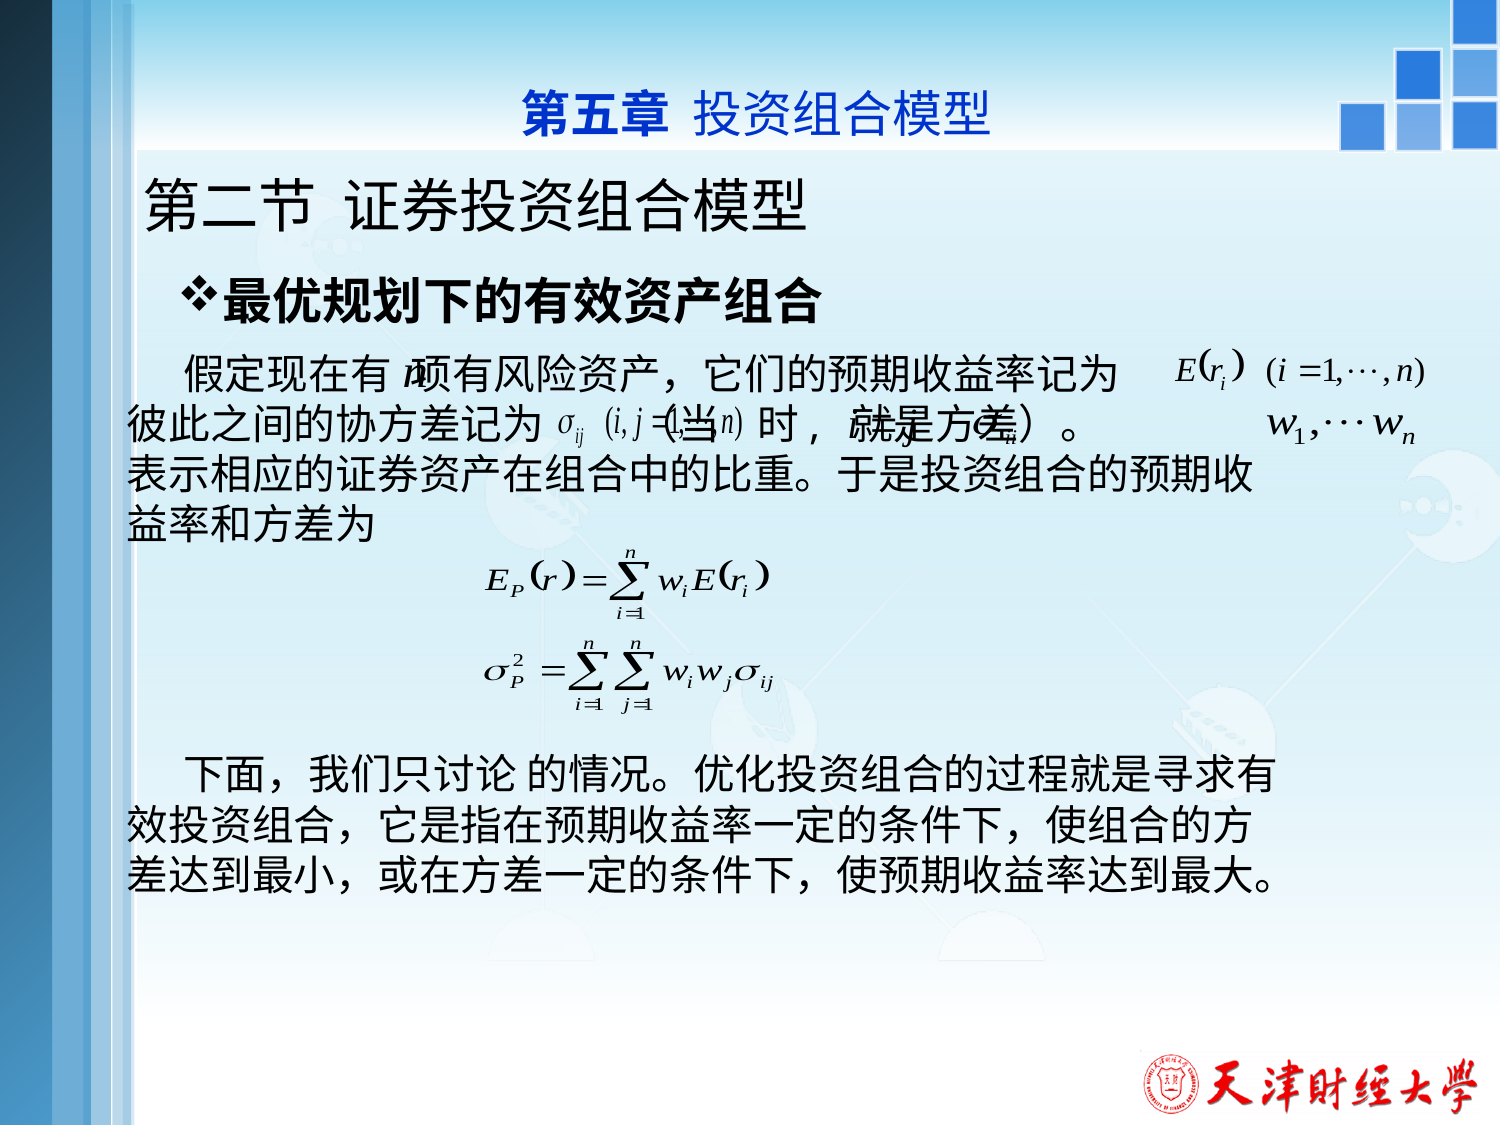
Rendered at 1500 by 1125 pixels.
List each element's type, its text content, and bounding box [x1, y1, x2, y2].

text_box [122, 150, 132, 340]
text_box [1168, 347, 1433, 400]
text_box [842, 402, 926, 457]
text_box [478, 538, 786, 721]
text_box 最优规划下的有效资产组合 [162, 262, 1152, 338]
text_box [554, 394, 748, 457]
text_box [1257, 392, 1424, 455]
text_box 第五章 投资组合模型 [131, 74, 1382, 150]
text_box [964, 392, 1028, 456]
title 第二节 证券投资组合模型 [127, 154, 1115, 255]
picture [1131, 1049, 1500, 1119]
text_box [394, 355, 438, 399]
picture [132, 150, 1500, 965]
text_box 假定现在有 项有风险资产，它们的预期收益率记为 彼此之间的协方差记为 （当 时, 就是方差）。 表示相应的证券资产在组合中的比重。于是投资组合的预期收益率和方差为 下面，我们只讨论 的情况。优化投资组合的过程就是寻求有效投资组合，它是指在预期收益率一定的条件下，使组合的方差达到最小，或在方差一定的条件下，使预期收益率达到最大。 [112, 340, 1301, 906]
text_box [122, 906, 132, 965]
